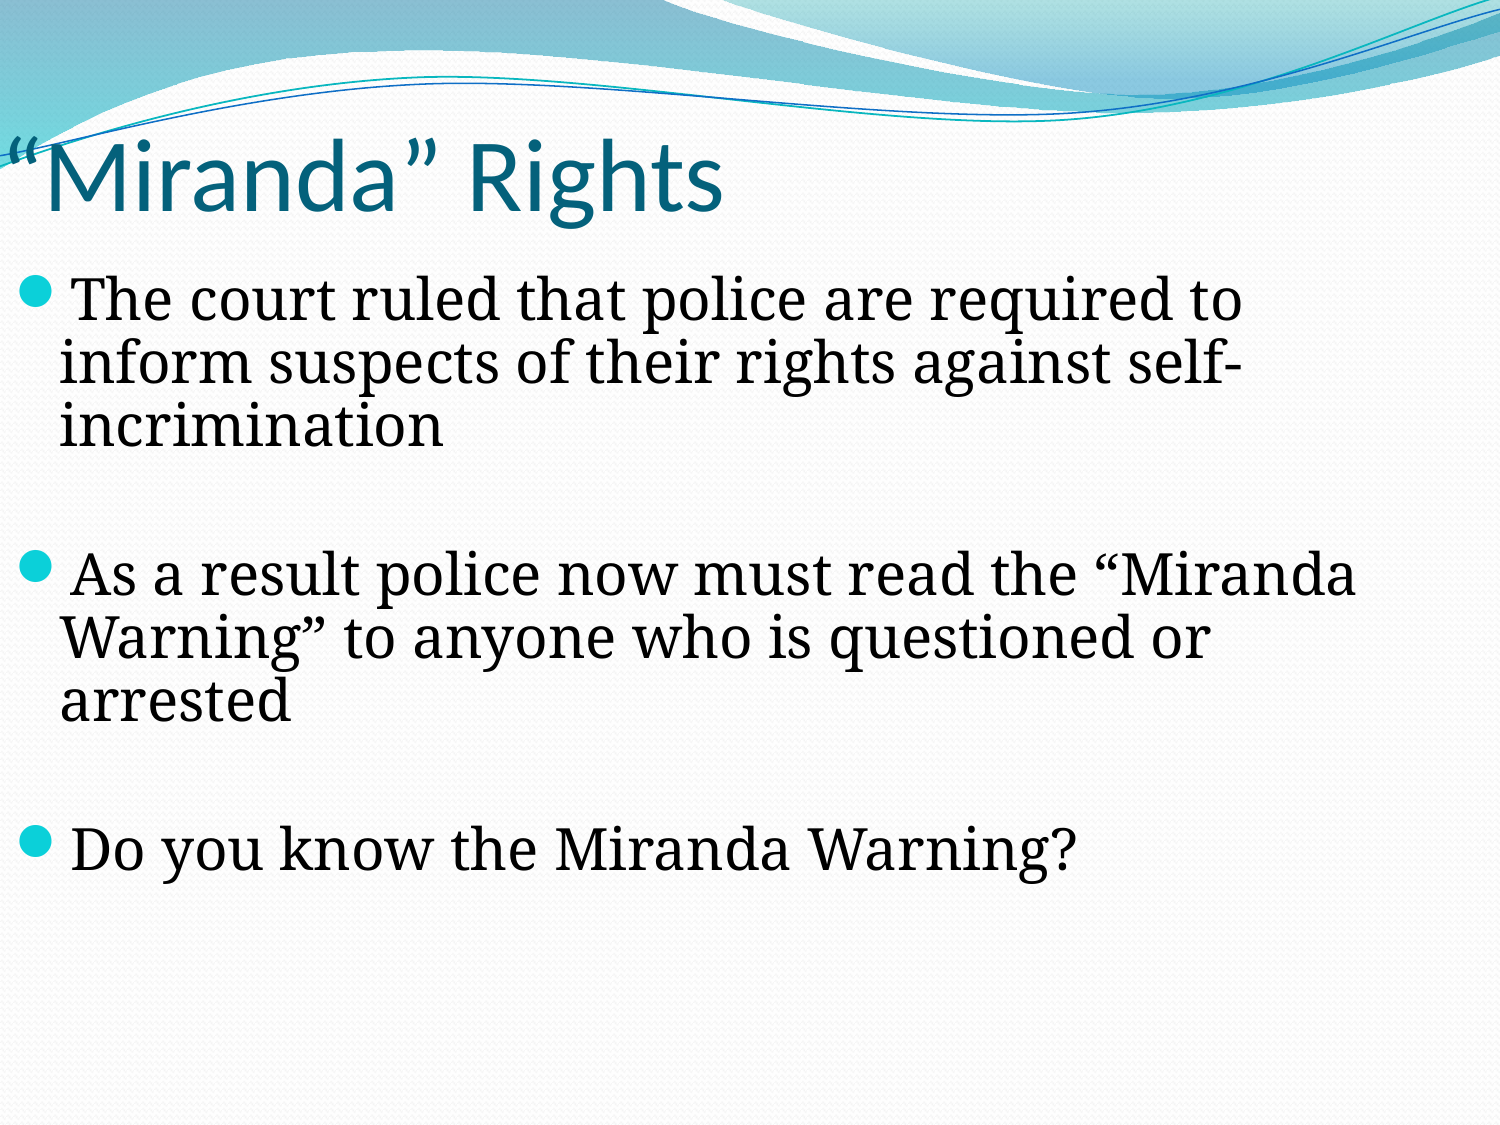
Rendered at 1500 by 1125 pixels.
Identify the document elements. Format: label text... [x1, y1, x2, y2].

list The court ruled that police are required to inform suspects of their rights against self-incrimination As a result police now must read the “Miranda Warning” to anyone who is questioned or arrested Do you know the Miranda Warning? [0, 262, 1400, 1075]
title “Miranda” Rights [0, 45, 1350, 233]
